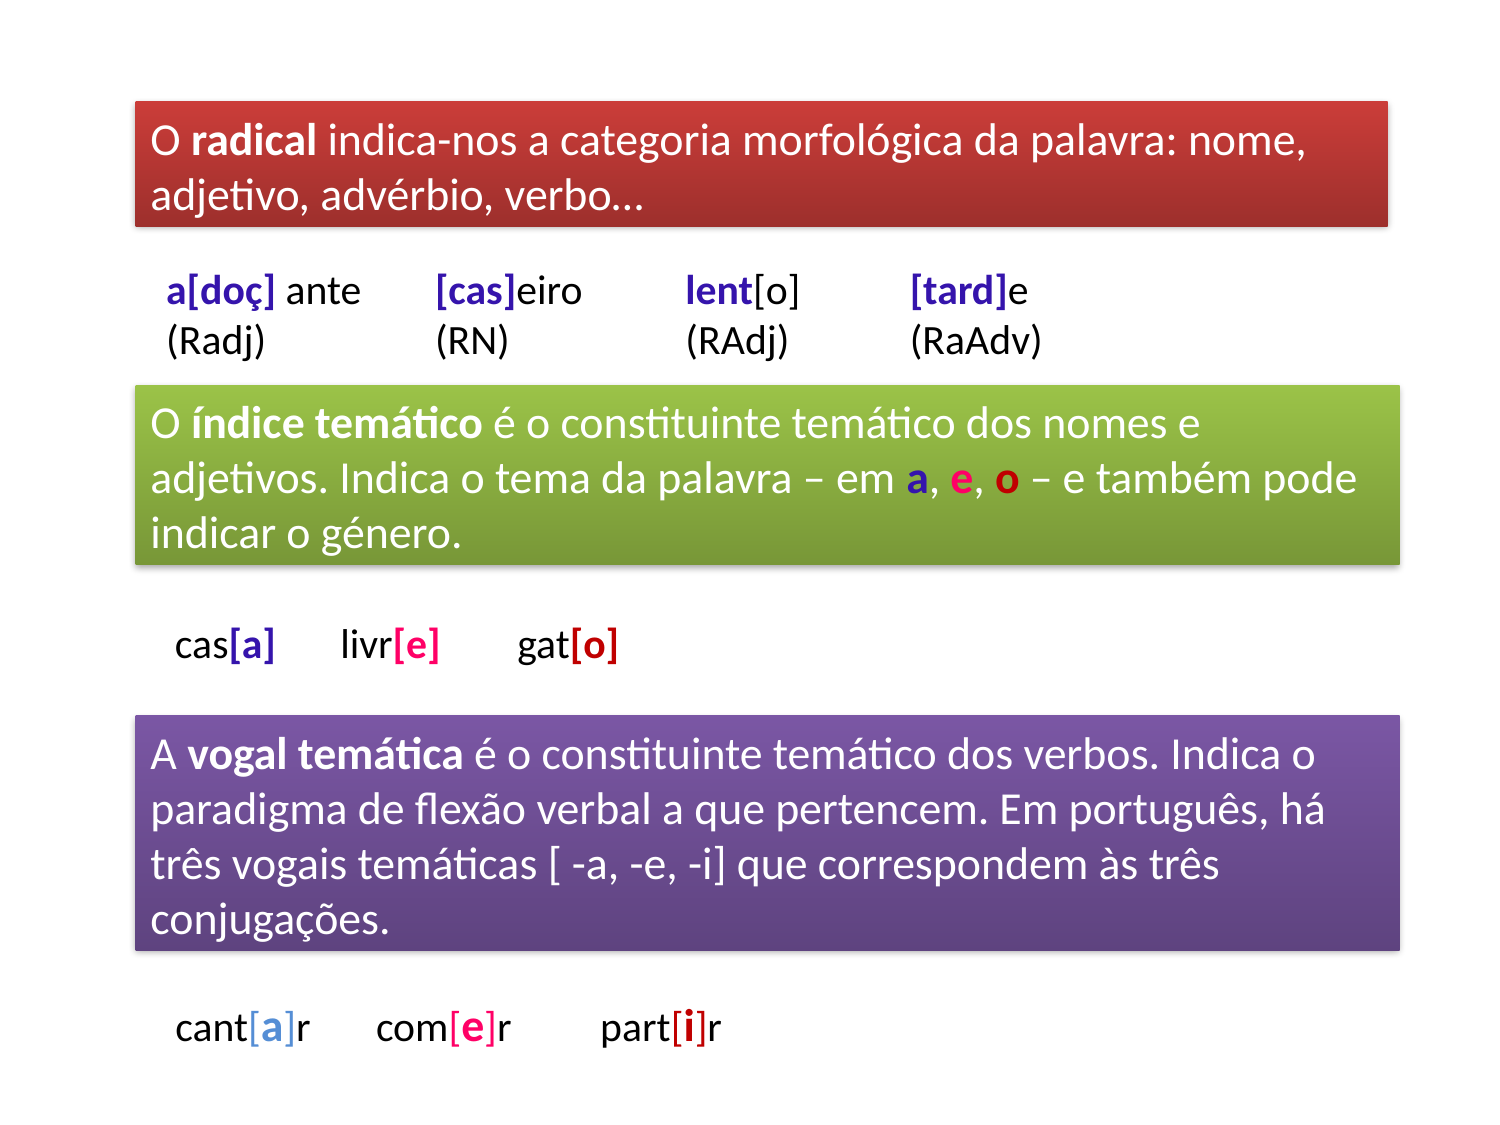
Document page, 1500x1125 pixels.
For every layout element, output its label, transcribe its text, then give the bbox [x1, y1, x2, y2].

text_box a[doç] ante (Radj) [151, 255, 377, 371]
text_box cant[a]r [160, 987, 326, 1058]
text_box com[e]r [361, 987, 527, 1058]
text_box gat[o] [502, 609, 635, 675]
text_box [tard]e (RaAdv) [894, 255, 1058, 371]
text_box cas[a] [160, 609, 292, 675]
text_box O índice temático é o constituinte temático dos nomes e adjetivos. Indica o tema da palavra – em a, e, o – e também pode indicar o género. [135, 385, 1400, 565]
text_box O radical indica-nos a categoria morfológica da palavra: nome, adjetivo, advérbio, verbo… [135, 101, 1388, 227]
text_box part[i]r [585, 987, 737, 1058]
text_box [cas]eiro (RN) [420, 255, 608, 371]
text_box livr[e] [325, 609, 456, 675]
text_box A vogal temática é o constituinte temático dos verbos. Indica o paradigma de flexão verbal a que pertencem. Em português, há três vogais temáticas [ -a, -e, -i] que correspondem às três conjugações. [135, 715, 1400, 951]
text_box lent[o] (RAdj) [670, 255, 816, 371]
